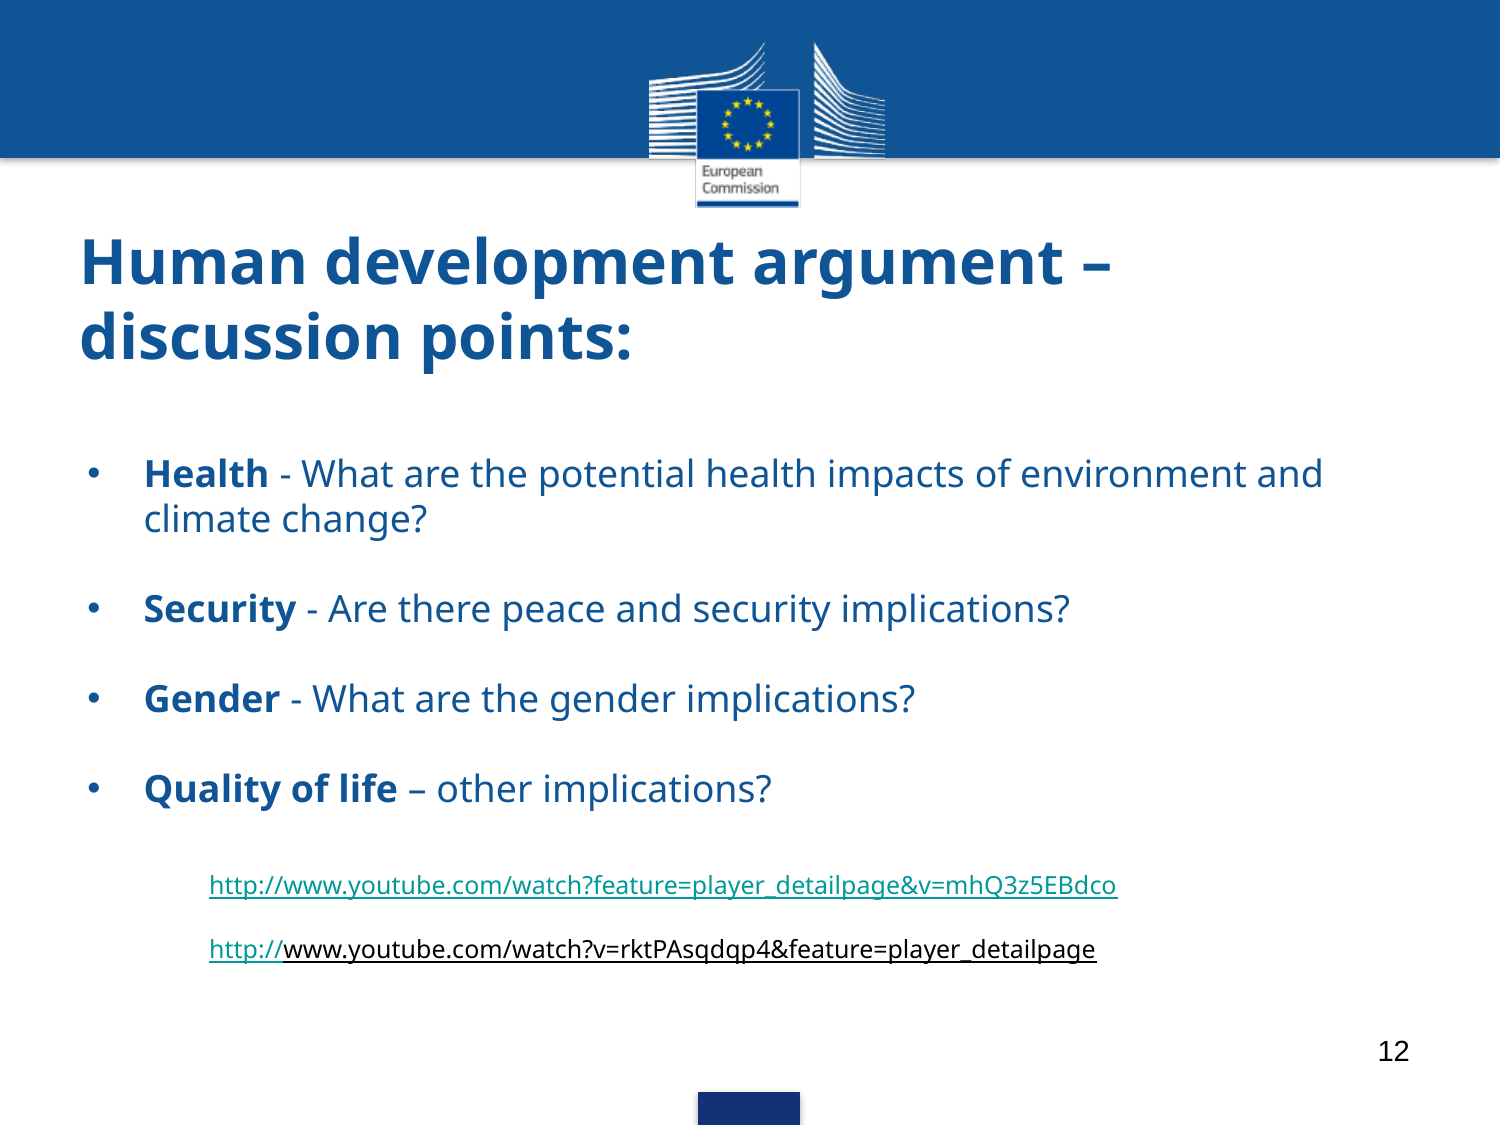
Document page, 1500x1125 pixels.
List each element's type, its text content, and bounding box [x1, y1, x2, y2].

text_box http://www.youtube.com/watch?feature=player_detailpage&v=mhQ3z5EBdco http://www.youtube.com/watch?v=rktPAsqdqp4&feature=player_detailpage [194, 862, 1134, 976]
slide_number 12 [1074, 1024, 1426, 1103]
picture [649, 42, 885, 208]
title Human development argument – discussion points: [64, 219, 1416, 374]
text_box Health - What are the potential health impacts of environment and climate change? Security - Are there peace and security implications? Gender - What are the gender implications? Quality of life – other implications? [72, 442, 1375, 818]
